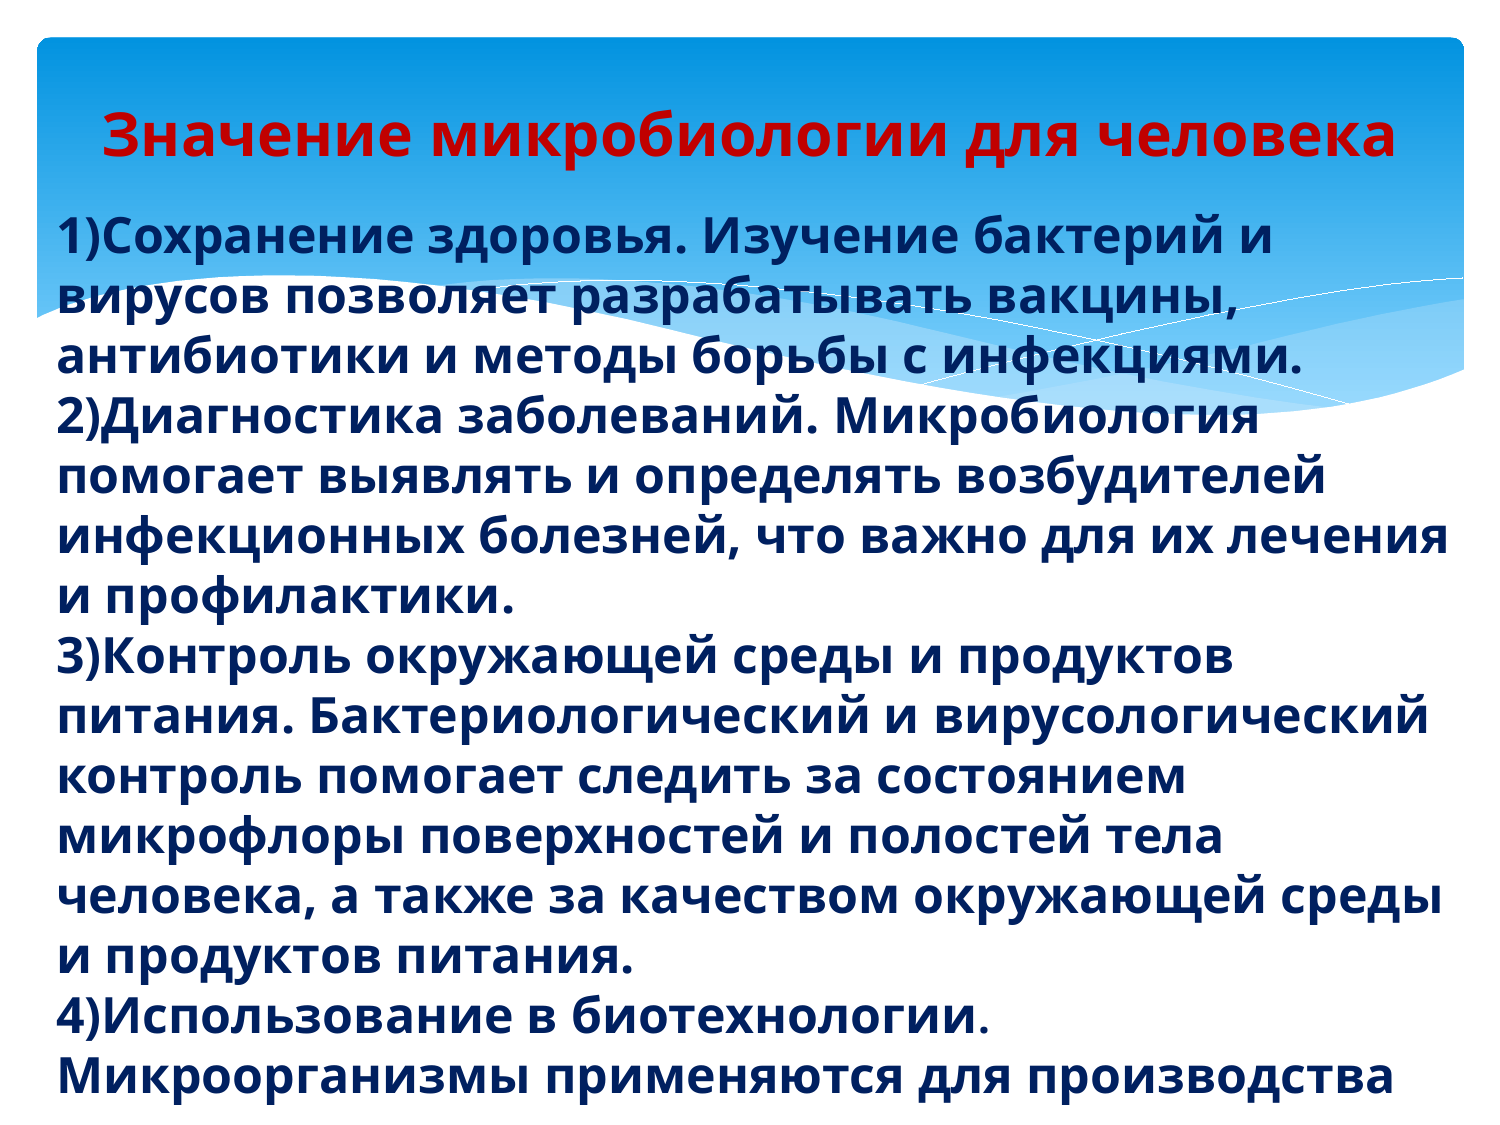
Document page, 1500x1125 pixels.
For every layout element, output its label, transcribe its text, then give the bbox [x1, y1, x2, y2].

title Значение микробиологии для человека [75, 55, 1425, 196]
text_box 1)Сохранение здоровья. Изучение бактерий и вирусов позволяет разрабатывать вакцины, антибиотики и методы борьбы с инфекциями. 2)Диагностика заболеваний. Микробиология помогает выявлять и определять возбудителей инфекционных болезней, что важно для их лечения и профилактики. 3)Контроль окружающей среды и продуктов питания. Бактериологический и вирусологический контроль помогает следить за состоянием микрофлоры поверхностей и полостей тела человека, а также за качеством окружающей среды и продуктов питания. 4)Использование в биотехнологии. Микроорганизмы применяются для производства различных продуктов, например молока, пива и даже биодизельного топлива. [41, 196, 1483, 1125]
